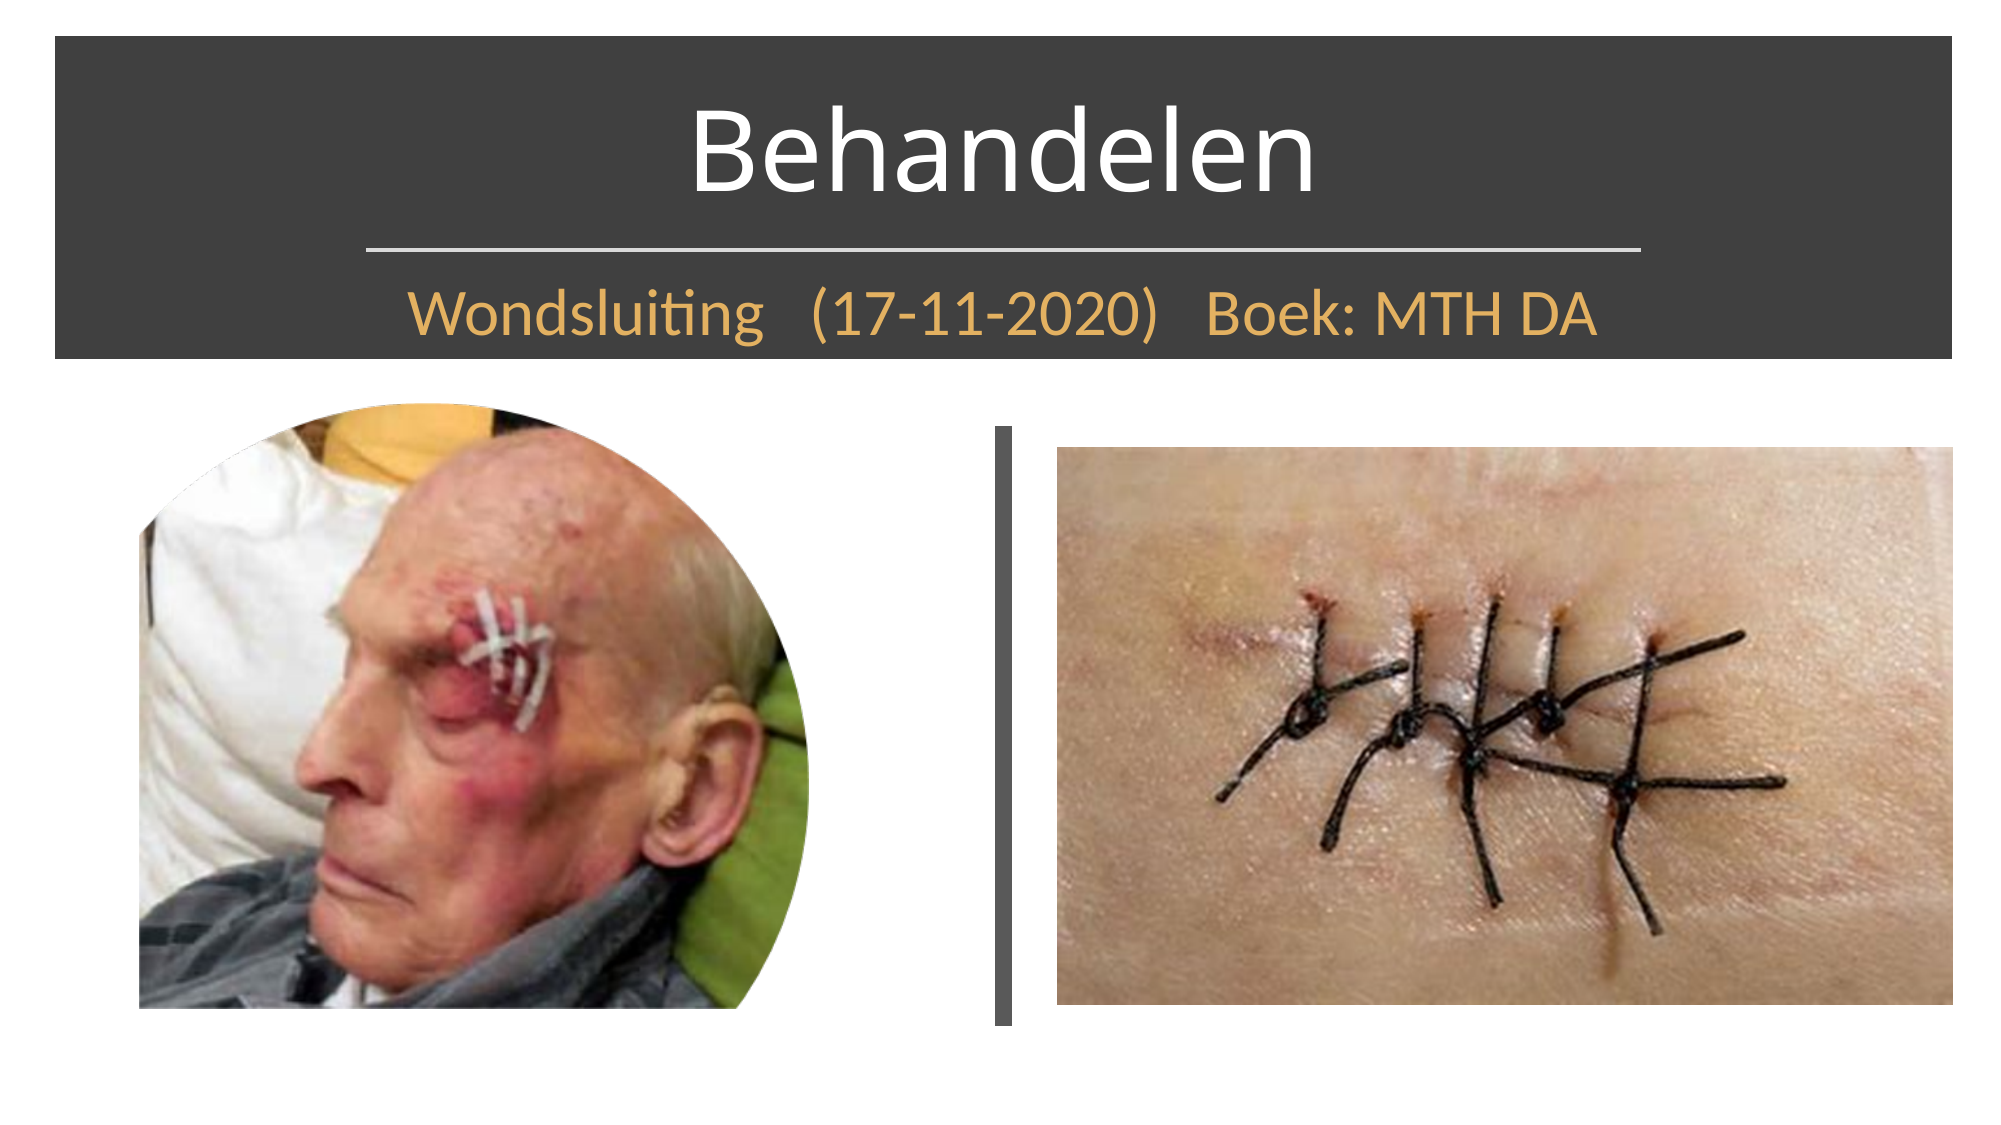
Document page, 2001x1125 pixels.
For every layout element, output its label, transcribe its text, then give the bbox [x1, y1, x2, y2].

subtitle Wondsluiting (17-11-2020) Boek: MTH DA [253, 269, 1754, 339]
picture [139, 403, 809, 1009]
picture [1057, 447, 1953, 1005]
text_box [64, 45, 1942, 350]
title Behandelen [89, 71, 1917, 224]
